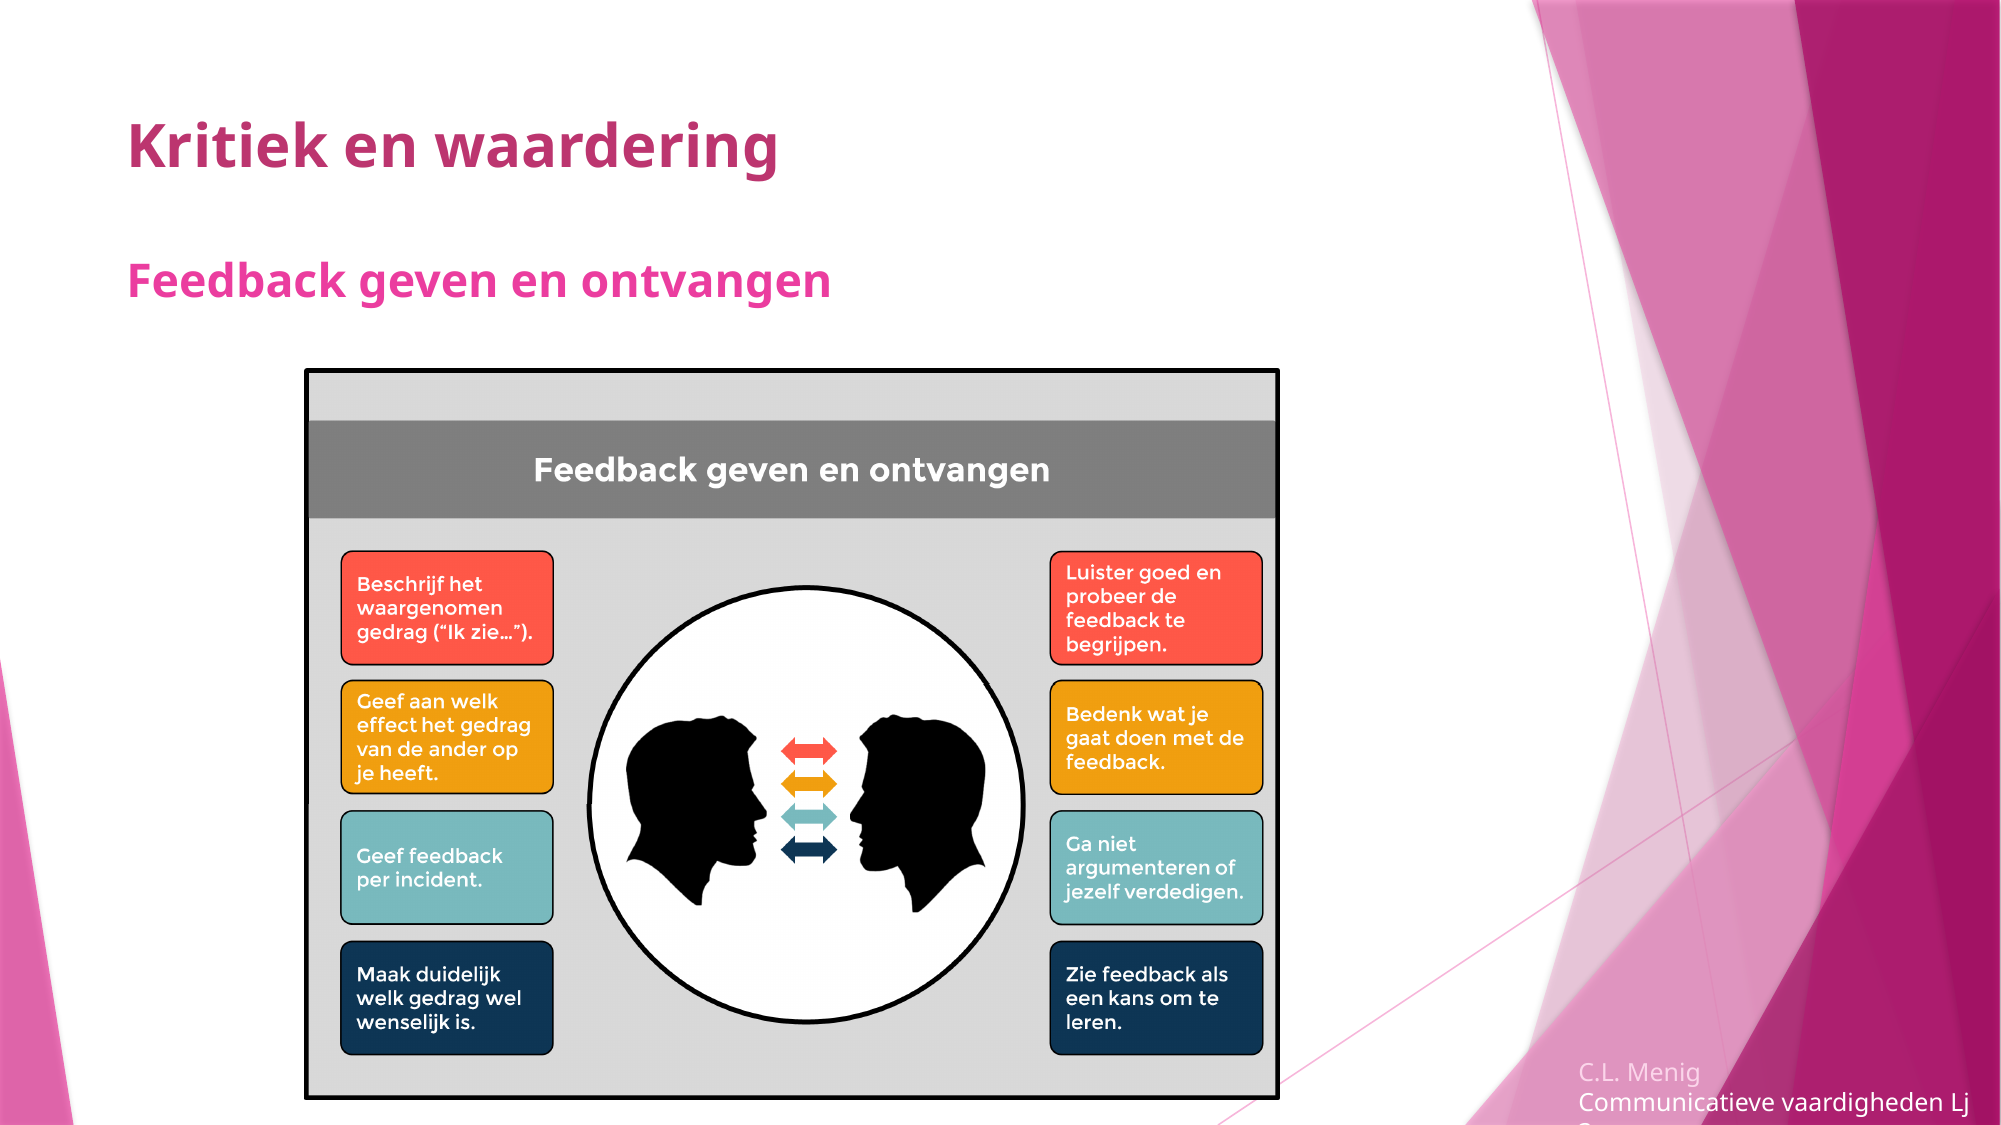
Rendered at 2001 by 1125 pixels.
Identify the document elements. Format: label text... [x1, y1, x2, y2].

text_box C.L. Menig Communicatieve vaardigheden Lj 3 [1563, 1049, 2000, 1125]
picture [304, 368, 1281, 1101]
title Kritiek en waardering Feedback geven en ontvangen [111, 99, 1522, 317]
